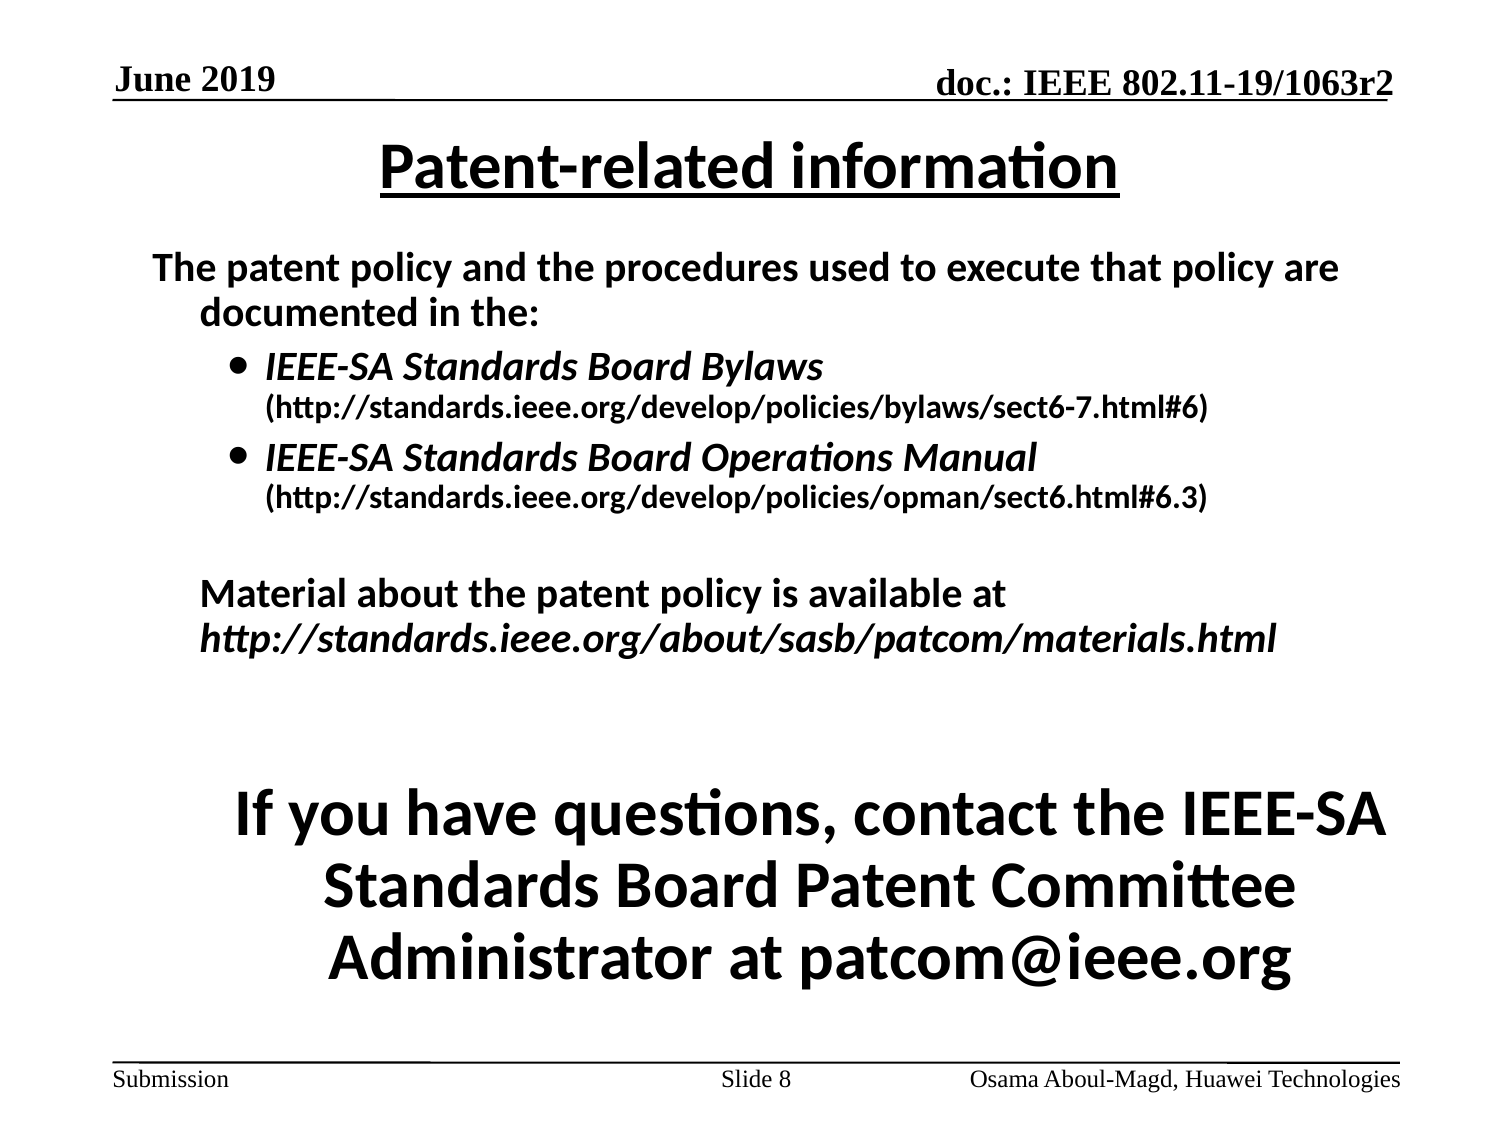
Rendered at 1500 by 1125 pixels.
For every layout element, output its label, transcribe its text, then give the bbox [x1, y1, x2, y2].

slide_number Slide 8 [712, 1061, 800, 1123]
list The patent policy and the procedures used to execute that policy are documented in the: IEEE-SA Standards Board Bylaws (http://standards.ieee.org/develop/policies/bylaws/sect6-7.html#6) IEEE-SA Standards Board Operations Manual (http://standards.ieee.org/develop/policies/opman/sect6.html#6.3) Material about the patent policy is available at http://standards.ieee.org/about/sasb/patcom/materials.html If you have questions, contact the IEEE-SA Standards Board Patent Committee Administrator at patcom@ieee.org [62, 237, 1438, 913]
title Patent-related information [112, 74, 1388, 237]
footer Osama Aboul-Magd, Huawei Technologies [878, 1061, 1402, 1093]
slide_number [114, 54, 423, 100]
